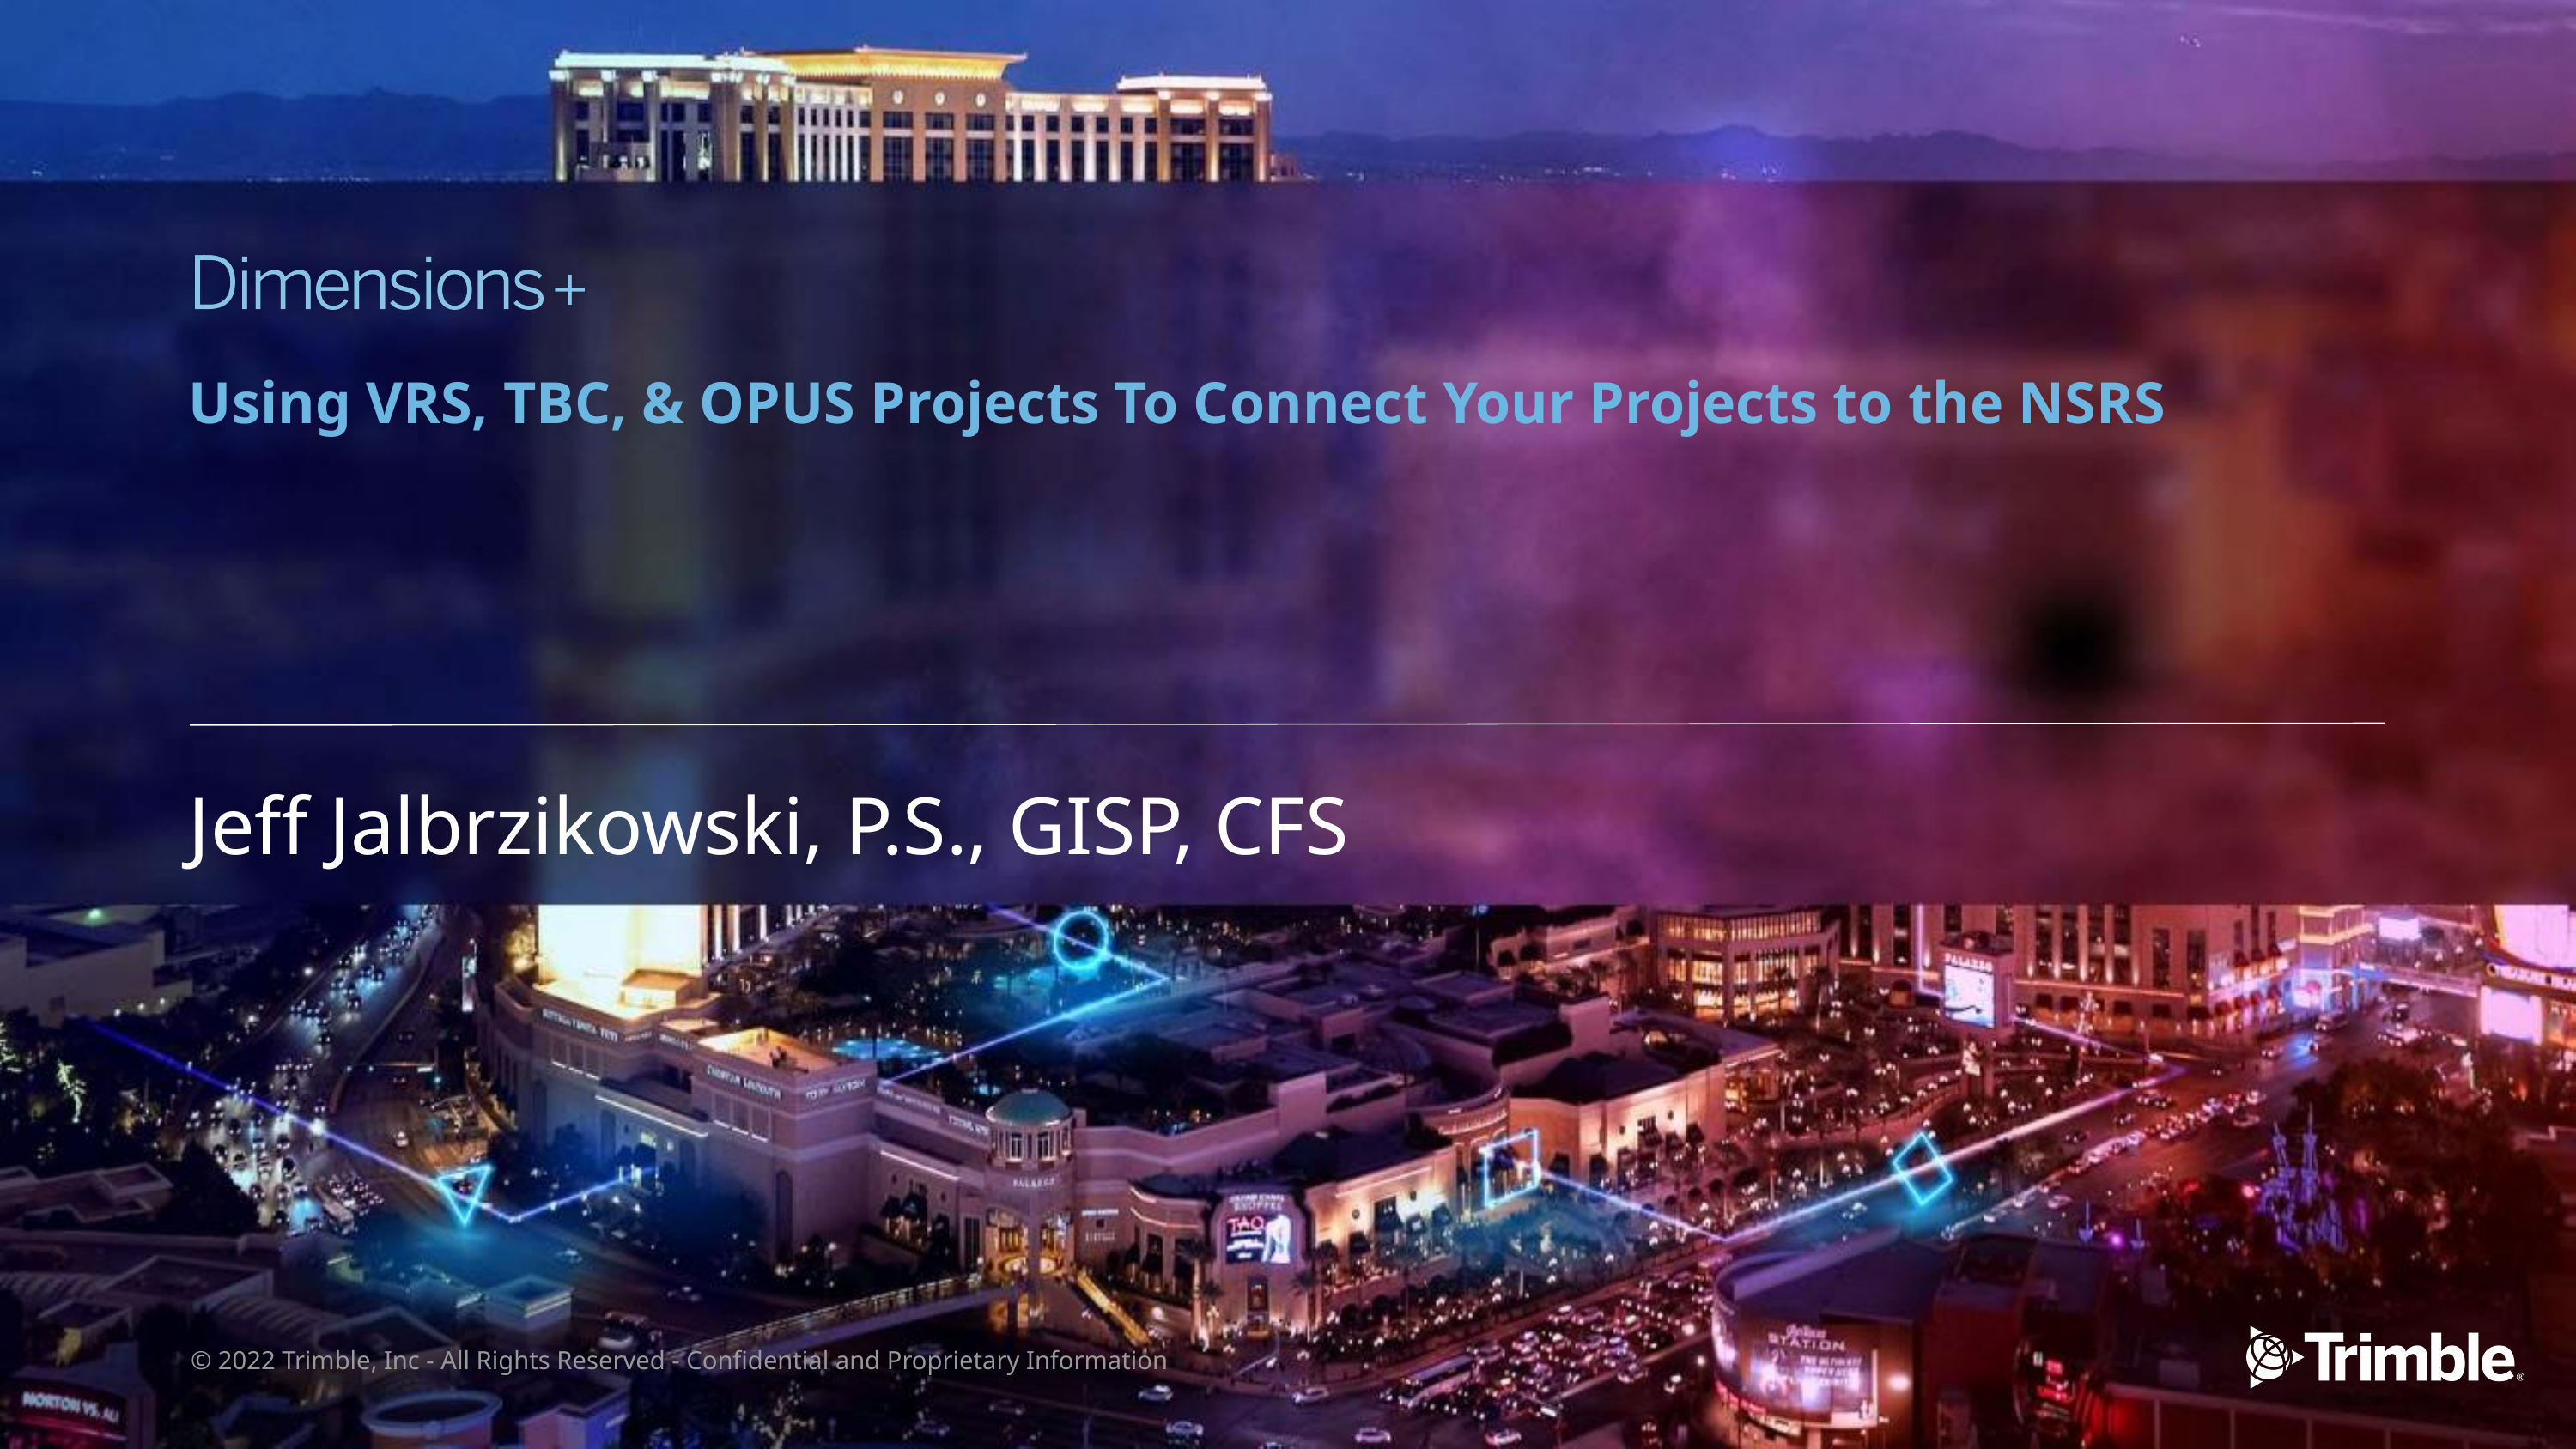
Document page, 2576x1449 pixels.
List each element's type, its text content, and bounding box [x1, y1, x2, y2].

subtitle Jeff Jalbrzikowski, P.S., GISP, CFS [188, 723, 2391, 910]
picture [0, 0, 2576, 1449]
title Using VRS, TBC, & OPUS Projects To Connect Your Projects to the NSRS [188, 366, 2385, 543]
